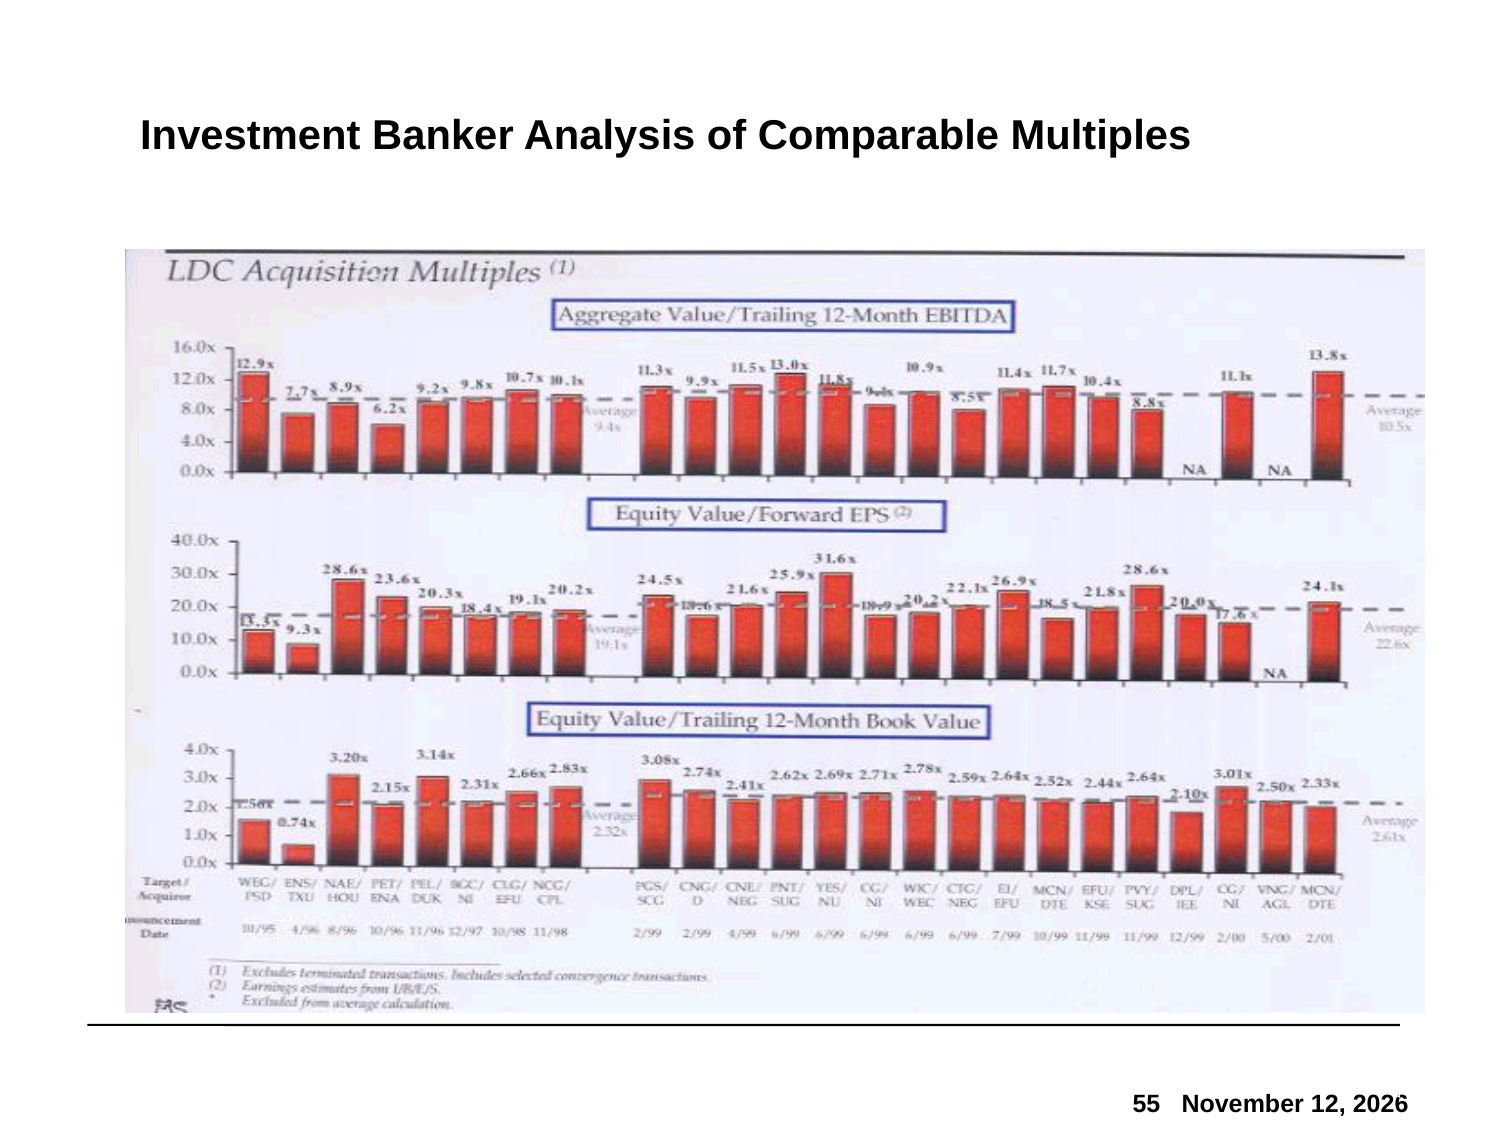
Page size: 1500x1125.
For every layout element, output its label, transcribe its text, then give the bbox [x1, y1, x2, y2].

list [124, 249, 1426, 1013]
title Investment Banker Analysis of Comparable Multiples [124, 99, 1401, 226]
